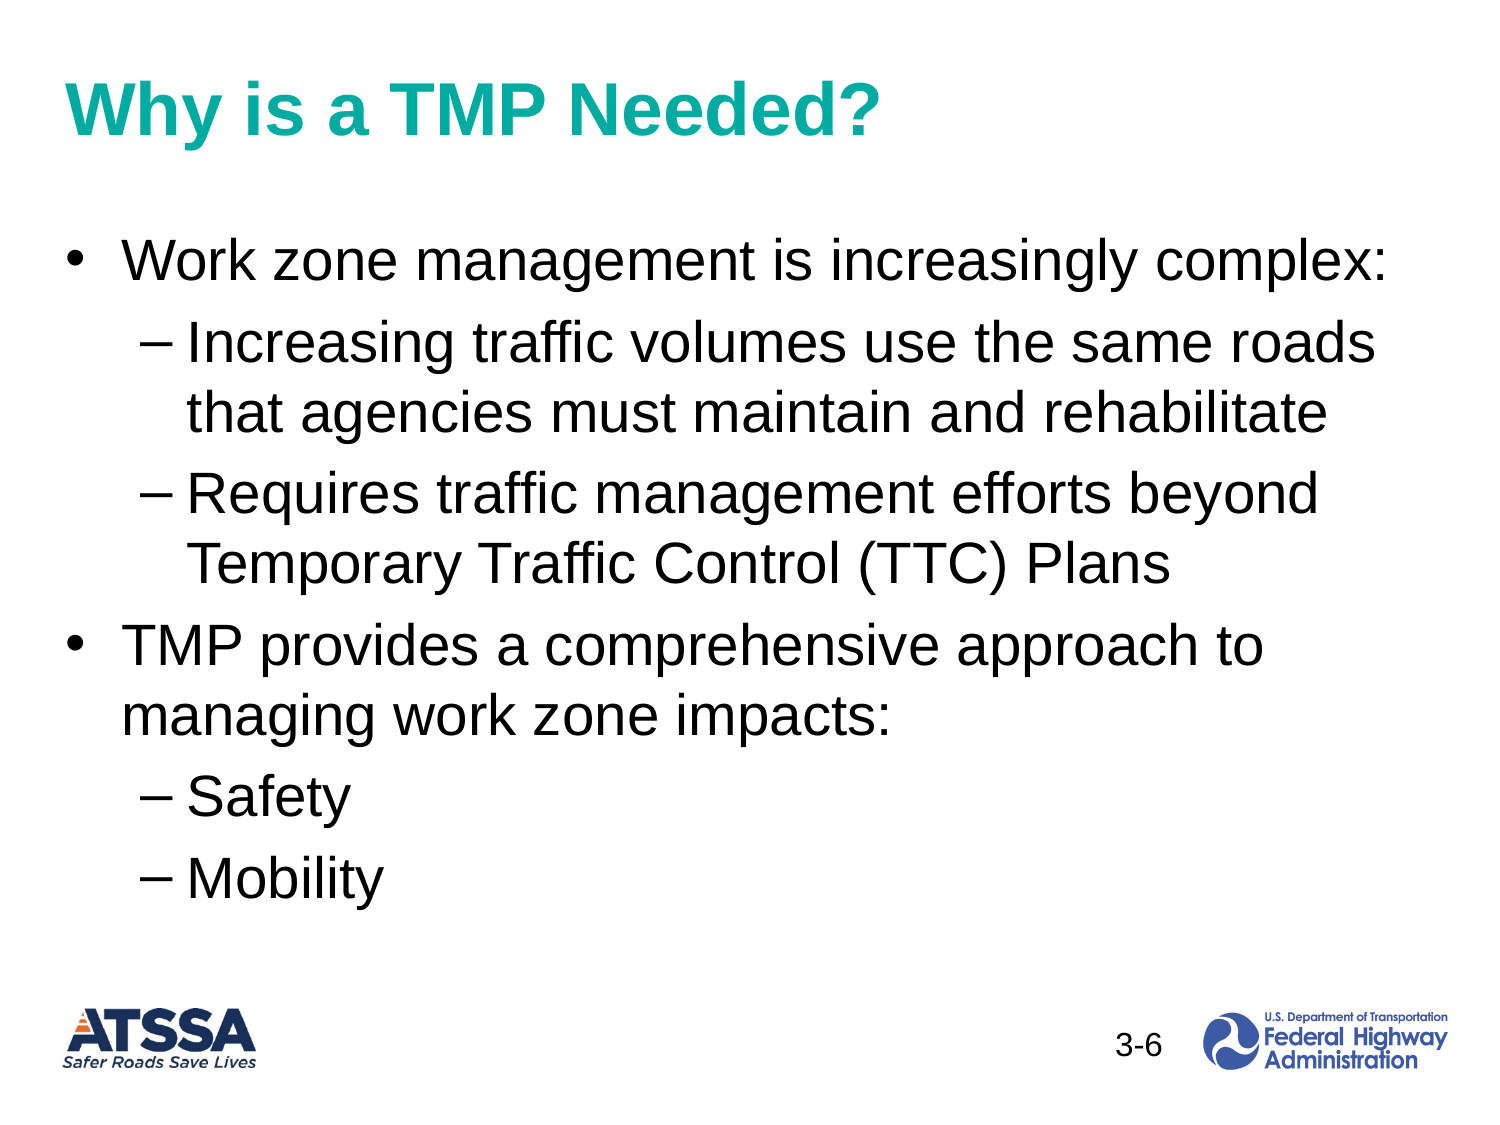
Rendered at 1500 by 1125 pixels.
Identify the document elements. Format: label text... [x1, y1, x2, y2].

picture [1200, 1008, 1450, 1072]
list Work zone management is increasingly complex: Increasing traffic volumes use the same roads that agencies must maintain and rehabilitate Requires traffic management efforts beyond Temporary Traffic Control (TTC) Plans TMP provides a comprehensive approach to managing work zone impacts: Safety Mobility [49, 215, 1449, 968]
title Why is a TMP Needed? [49, 51, 1400, 160]
picture [62, 1008, 256, 1068]
